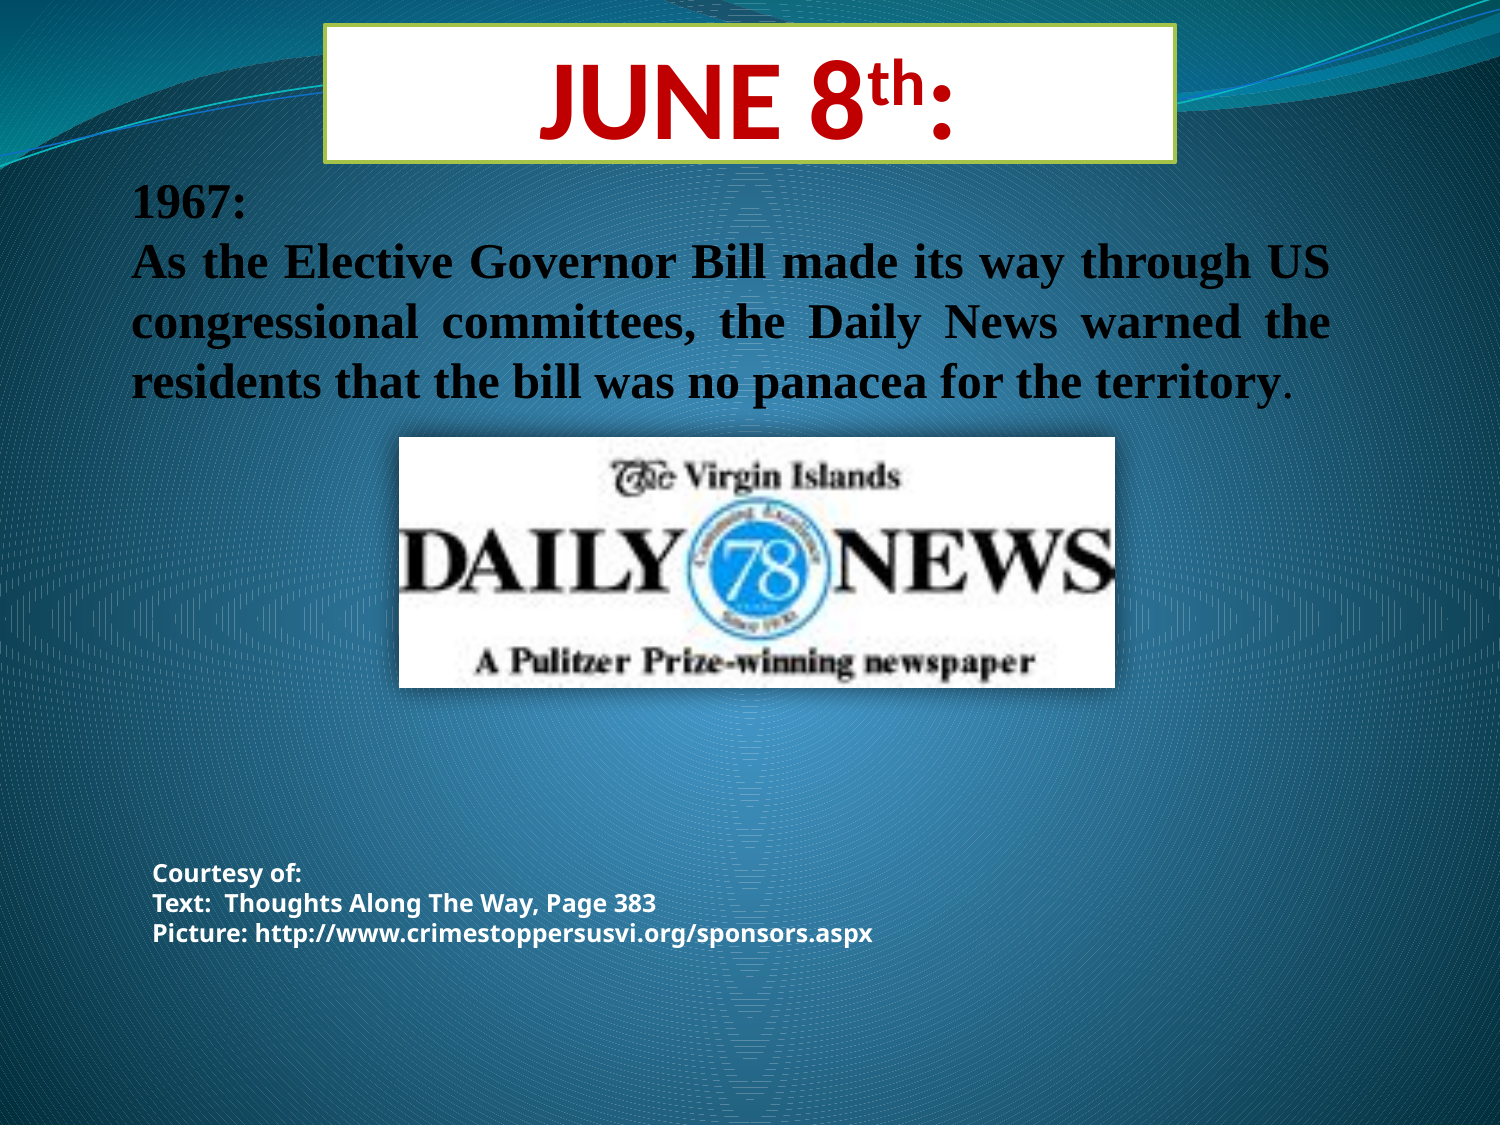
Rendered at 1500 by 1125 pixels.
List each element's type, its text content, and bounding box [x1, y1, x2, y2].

text_box 1967: As the Elective Governor Bill made its way through US congressional committees, the Daily News warned the residents that the bill was no panacea for the territory. [124, 162, 1338, 738]
picture [399, 437, 1115, 688]
text_box Courtesy of: Text: Thoughts Along The Way, Page 383 Picture: http://www.crimestoppersusvi.org/sponsors.aspx [137, 849, 1400, 955]
title JUNE 8th: [345, 23, 1177, 162]
text_box [11, 0, 417, 159]
text_box [25, 159, 345, 167]
